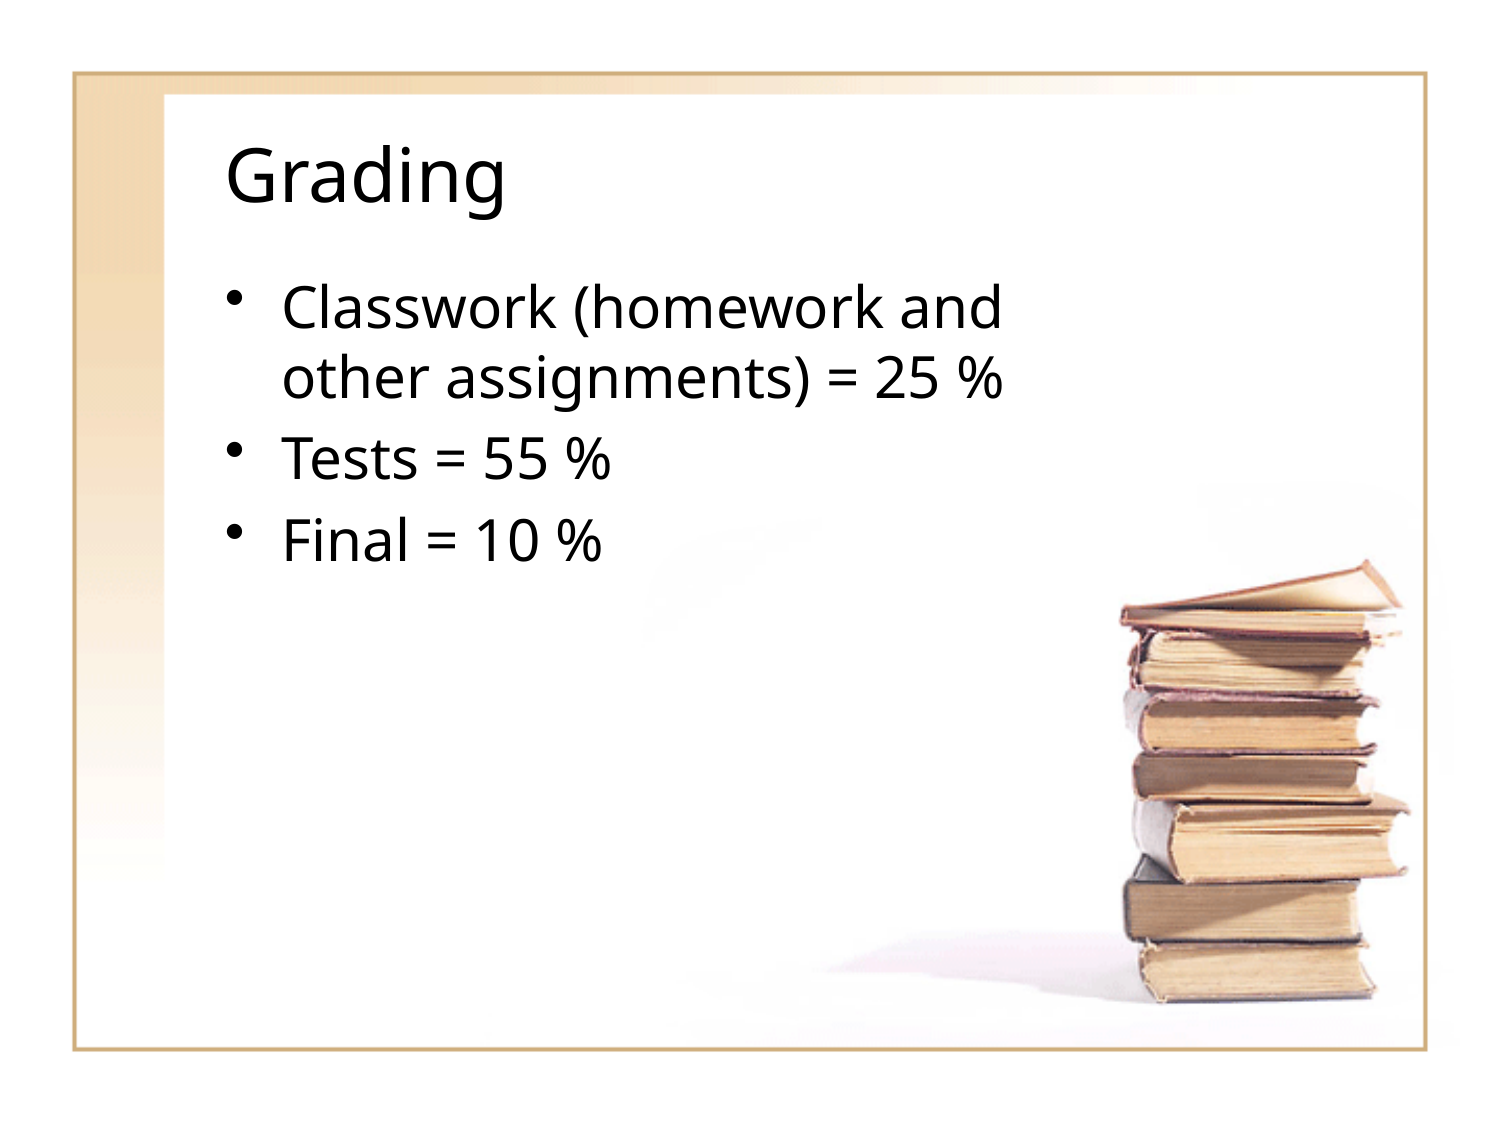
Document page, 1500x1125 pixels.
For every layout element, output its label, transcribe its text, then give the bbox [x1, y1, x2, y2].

list Classwork (homework and other assignments) = 25 % Tests = 55 % Final = 10 % [209, 262, 1073, 1006]
picture [0, 0, 1500, 1125]
title Grading [209, 112, 1373, 233]
